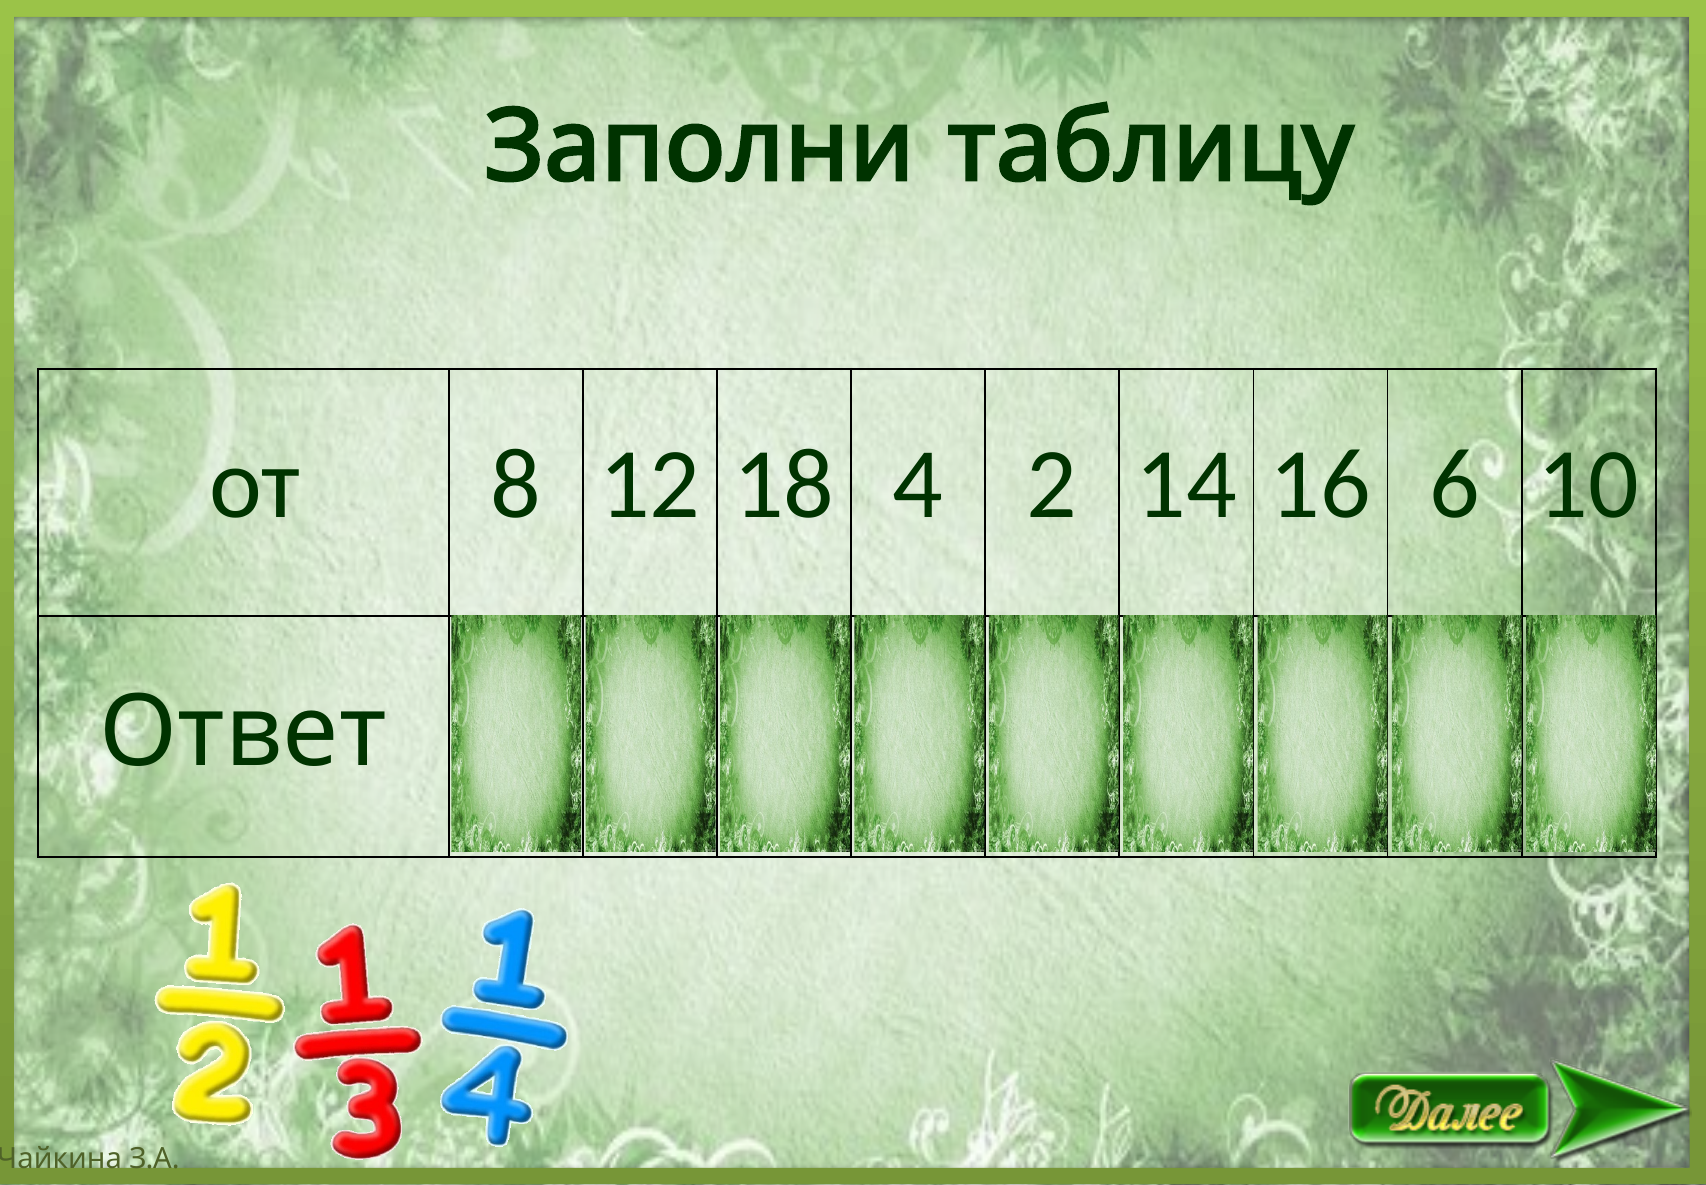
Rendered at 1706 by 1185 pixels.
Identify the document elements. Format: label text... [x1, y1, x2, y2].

text_box [1524, 614, 1658, 854]
text_box [449, 614, 583, 854]
text_box Заполни таблицу [470, 72, 1370, 207]
text_box [584, 614, 718, 854]
text_box [1121, 614, 1255, 854]
text_box [1390, 614, 1524, 854]
text_box [852, 614, 986, 854]
picture [147, 877, 572, 1171]
text_box [718, 614, 852, 854]
text_box [987, 614, 1121, 854]
text_box [1255, 614, 1389, 854]
picture [1335, 1052, 1692, 1167]
